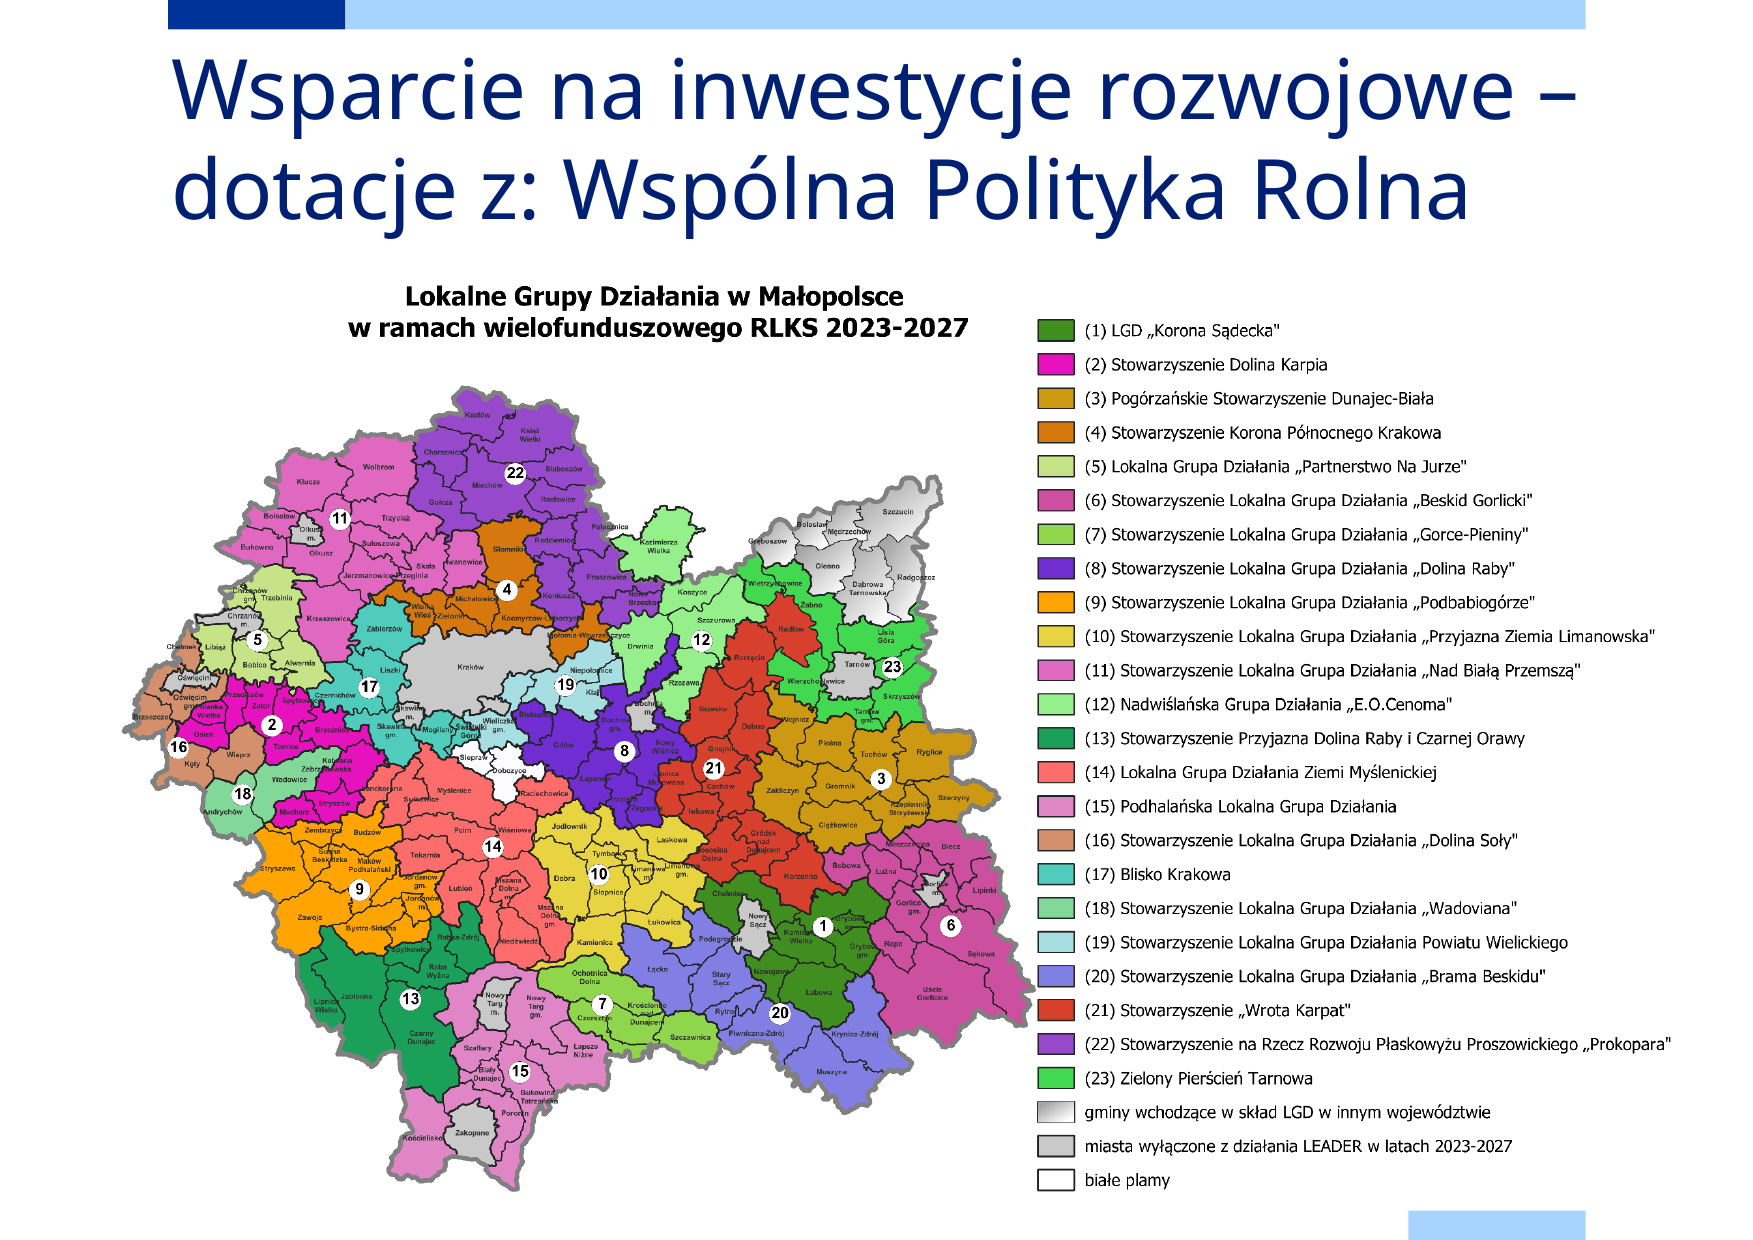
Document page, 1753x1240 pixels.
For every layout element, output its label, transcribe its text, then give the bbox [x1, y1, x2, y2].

title Wsparcie na inwestycje rozwojowe – dotacje z: Wspólna Polityka Rolna [170, 35, 1620, 272]
picture [119, 272, 1671, 1201]
